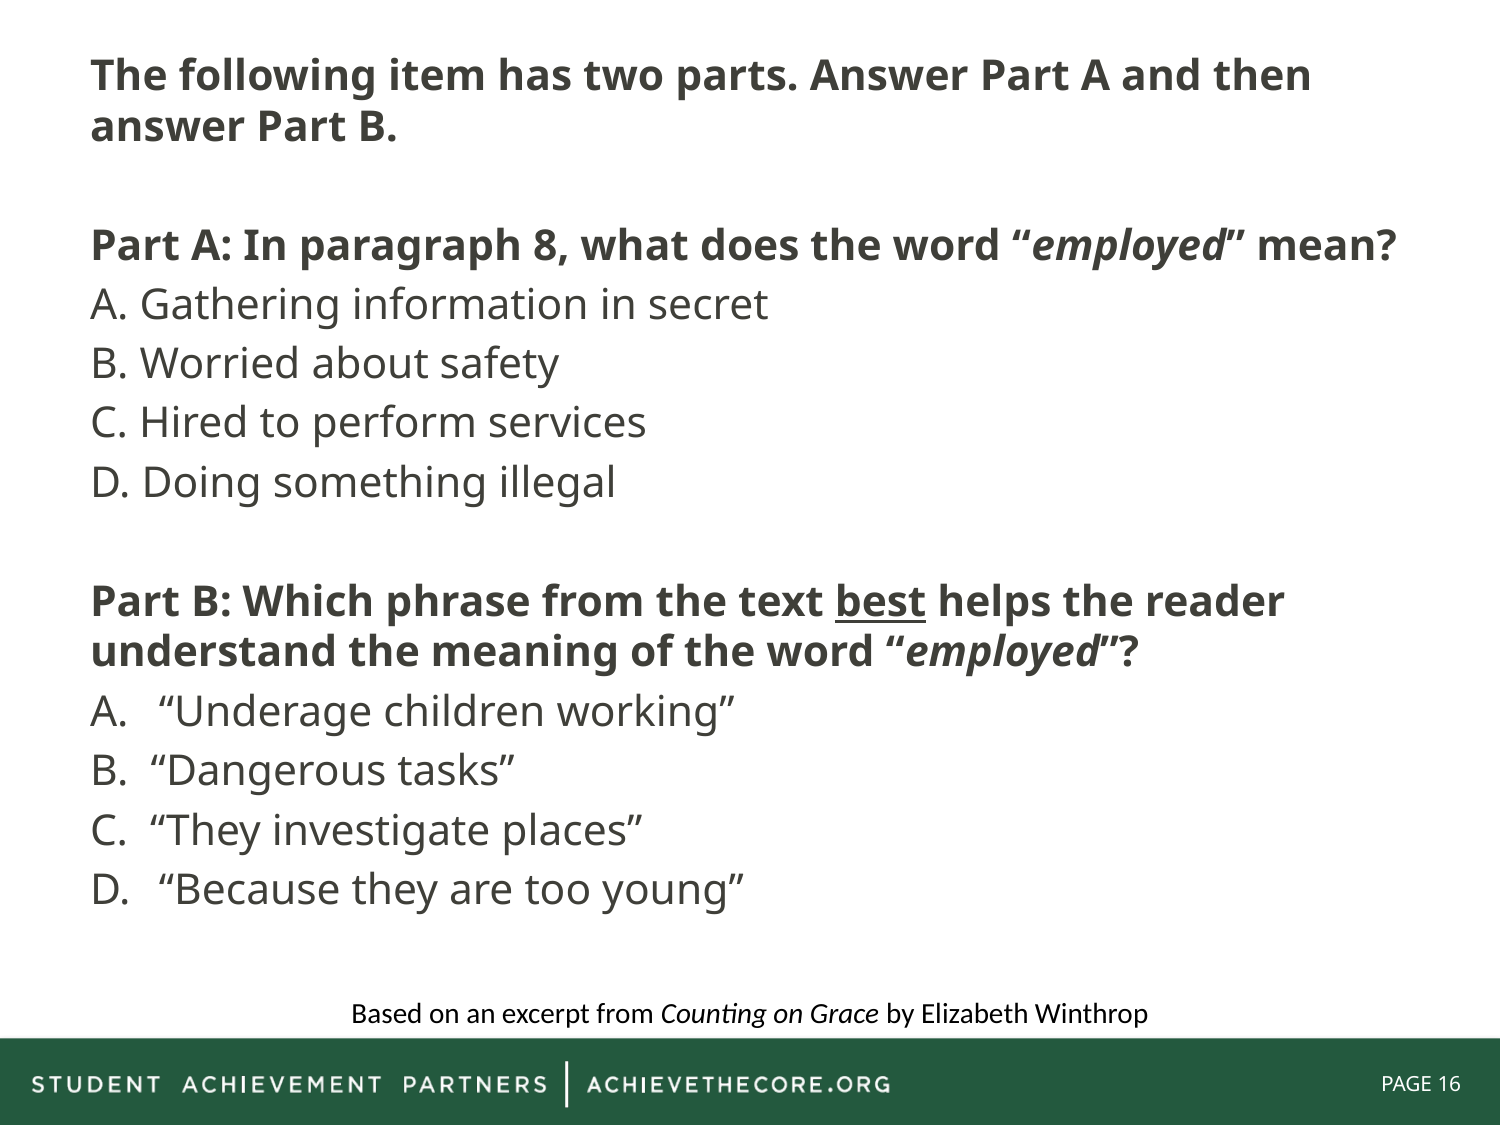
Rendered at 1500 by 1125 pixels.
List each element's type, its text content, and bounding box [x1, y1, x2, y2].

text_box Based on an excerpt from Counting on Grace by Elizabeth Winthrop [74, 986, 1425, 1037]
list The following item has two parts. Answer Part A and then answer Part B. Part A: In paragraph 8, what does the word “employed” mean? A. Gathering information in secret B. Worried about safety C. Hired to perform services D. Doing something illegal Part B: Which phrase from the text best helps the reader understand the meaning of the word “employed”? “Underage children working” B. “Dangerous tasks” C. “They investigate places” “Because they are too young” [75, 40, 1425, 940]
